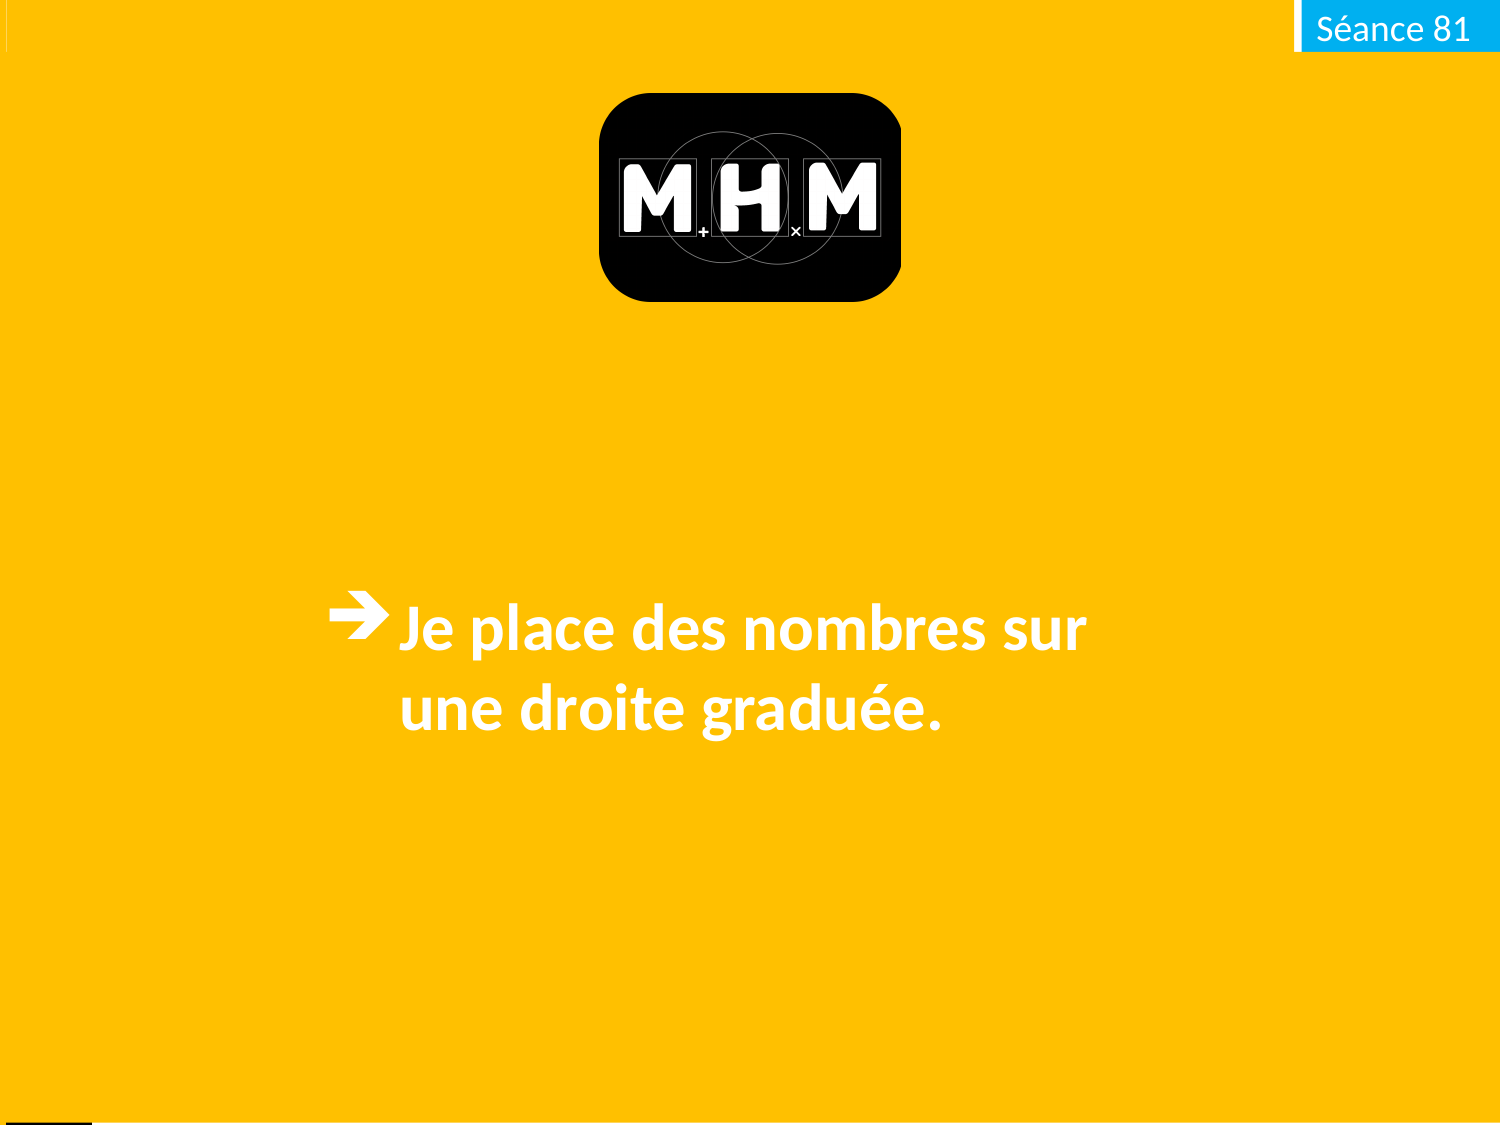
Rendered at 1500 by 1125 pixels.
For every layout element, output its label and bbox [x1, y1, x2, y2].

text_box [0, 51, 1500, 1123]
